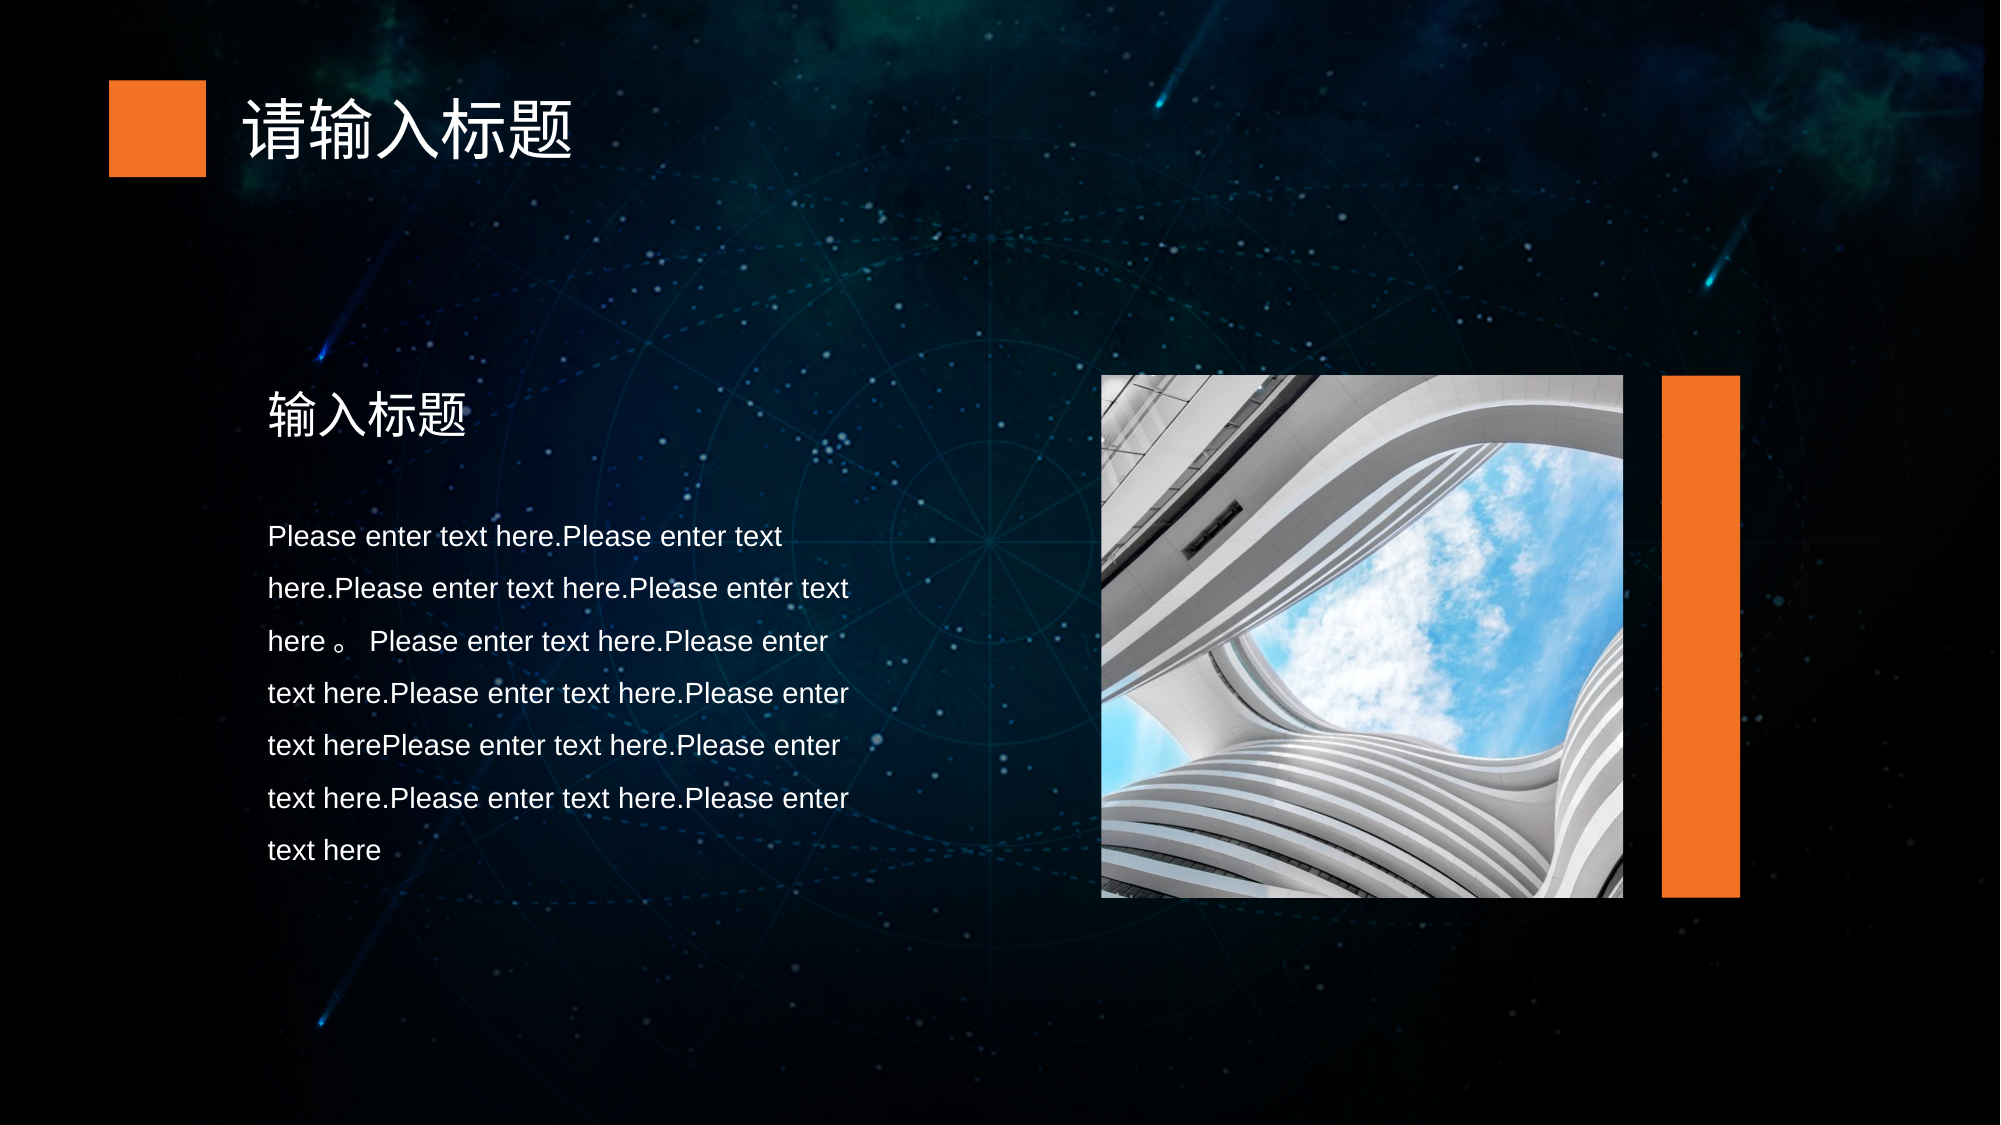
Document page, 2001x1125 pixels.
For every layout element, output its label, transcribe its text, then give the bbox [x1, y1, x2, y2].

text_box 请输入标题 [225, 80, 590, 175]
text_box [109, 80, 206, 178]
text_box [1101, 375, 1624, 898]
text_box 输入标题 [252, 375, 777, 451]
text_box Please enter text here.Please enter text here.Please enter text here.Please enter text here。Please enter text here.Please enter text here.Please enter text here.Please enter text herePlease enter text here.Please enter text here.Please enter text here.Please enter text here [252, 492, 895, 874]
text_box [1661, 375, 1741, 898]
picture [0, 0, 2000, 1125]
